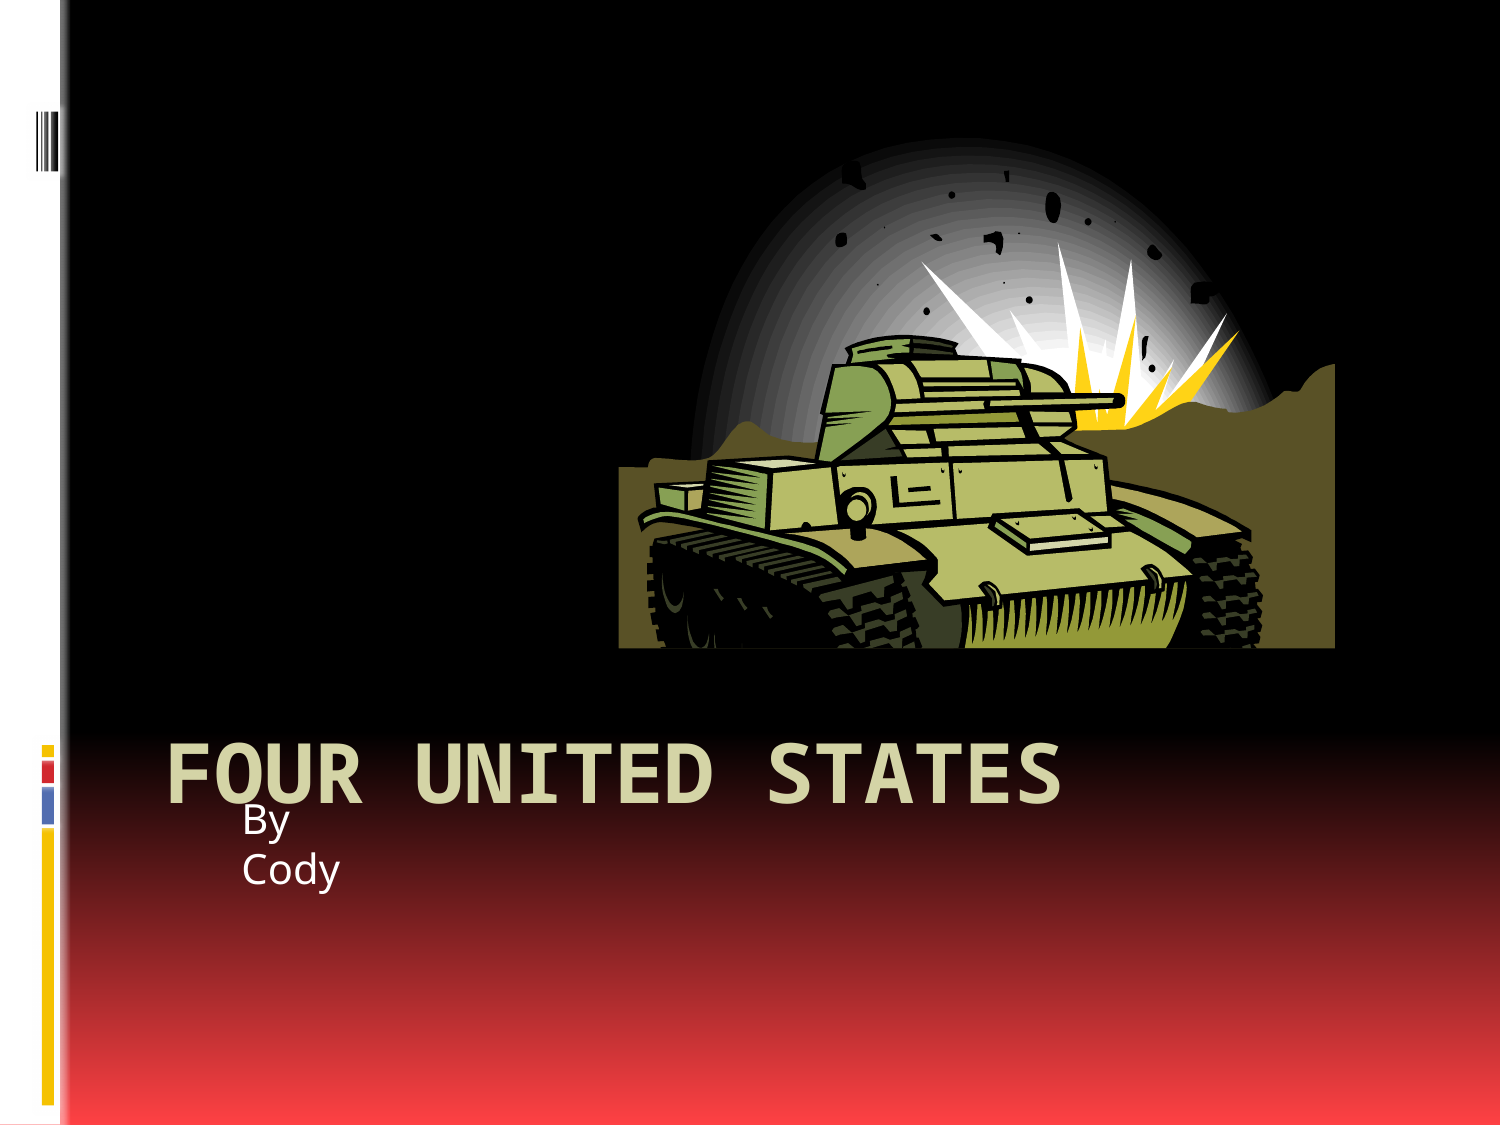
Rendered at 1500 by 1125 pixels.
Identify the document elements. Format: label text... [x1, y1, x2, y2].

picture [590, 36, 1363, 680]
title Four United States [150, 712, 1425, 1037]
subtitle By Cody [225, 612, 1275, 900]
